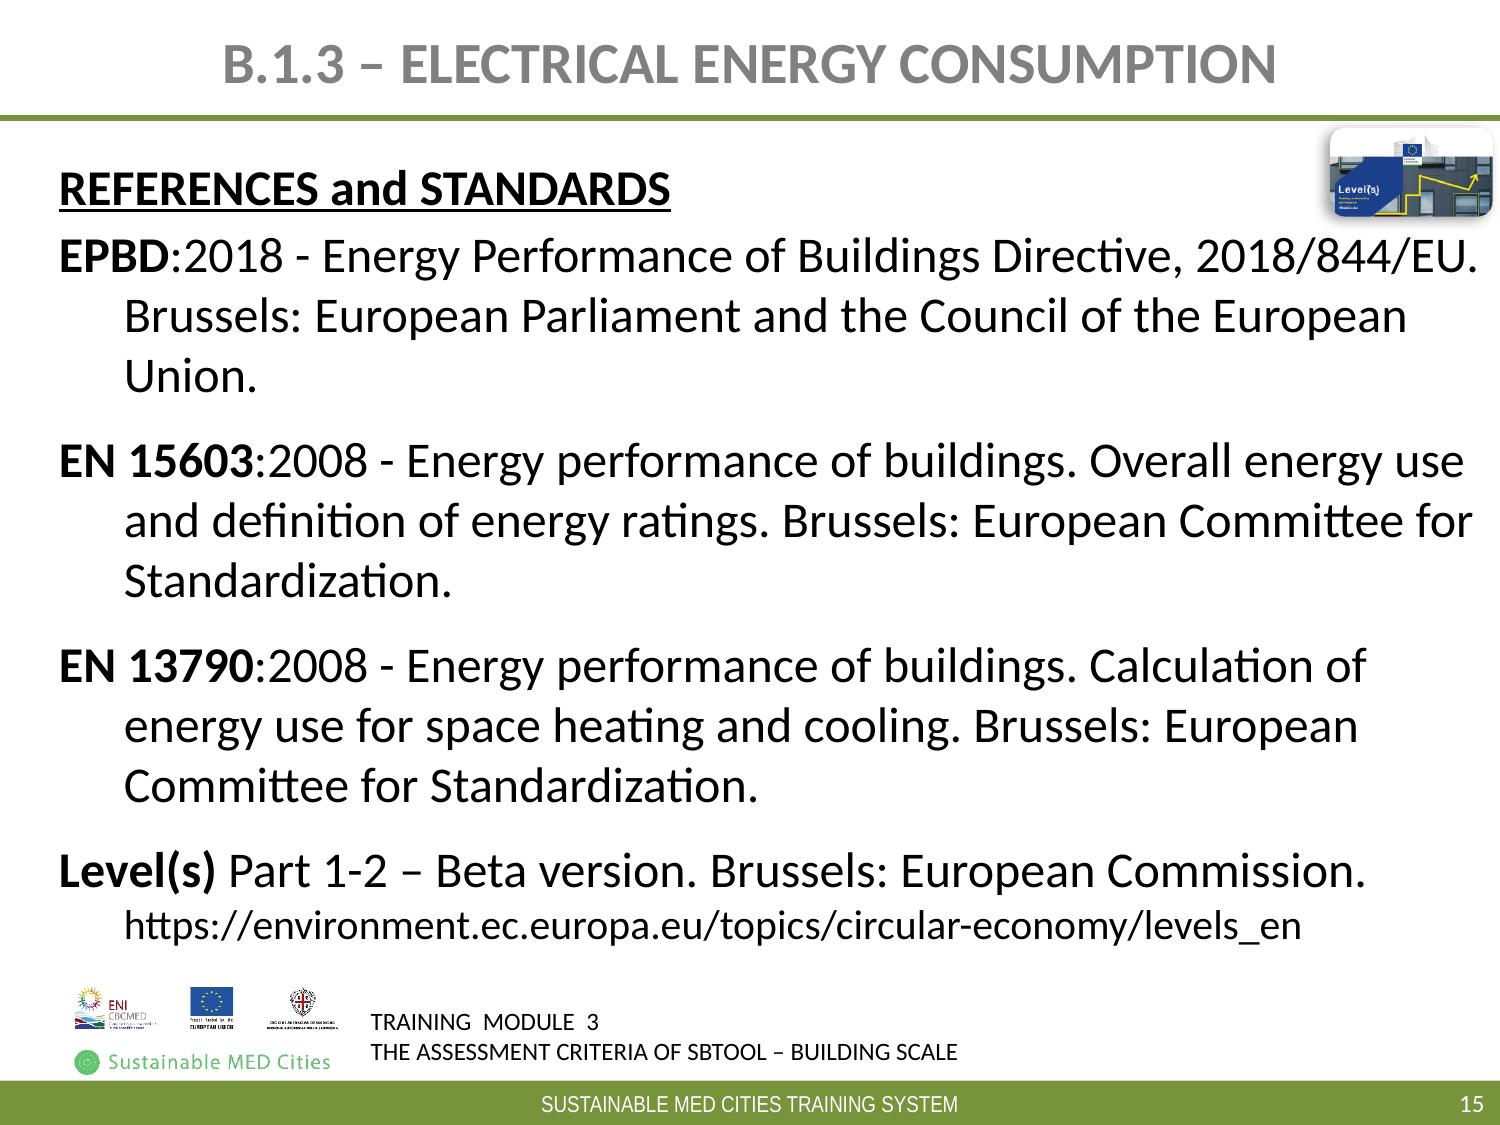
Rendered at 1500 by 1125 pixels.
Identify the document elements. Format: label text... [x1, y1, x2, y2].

picture [1329, 127, 1493, 217]
text_box EPBD:2018 - Energy Performance of Buildings Directive, 2018/844/EU. Brussels: European Parliament and the Council of the European Union. EN 15603:2008 - Energy performance of buildings. Overall energy use and definition of energy ratings. Brussels: European Committee for Standardization. EN 13790:2008 - Energy performance of buildings. Calculation of energy use for space heating and cooling. Brussels: European Committee for Standardization. Level(s) Part 1-2 – Beta version. Brussels: European Commission. https://environment.ec.europa.eu/topics/circular-economy/levels_en [43, 216, 1498, 957]
slide_number 15 [1149, 1079, 1500, 1125]
picture [62, 978, 356, 1080]
text_box REFERENCES and STANDARDS [43, 147, 1331, 235]
title B.1.3 – ELECTRICAL ENERGY CONSUMPTION [0, 0, 1500, 121]
